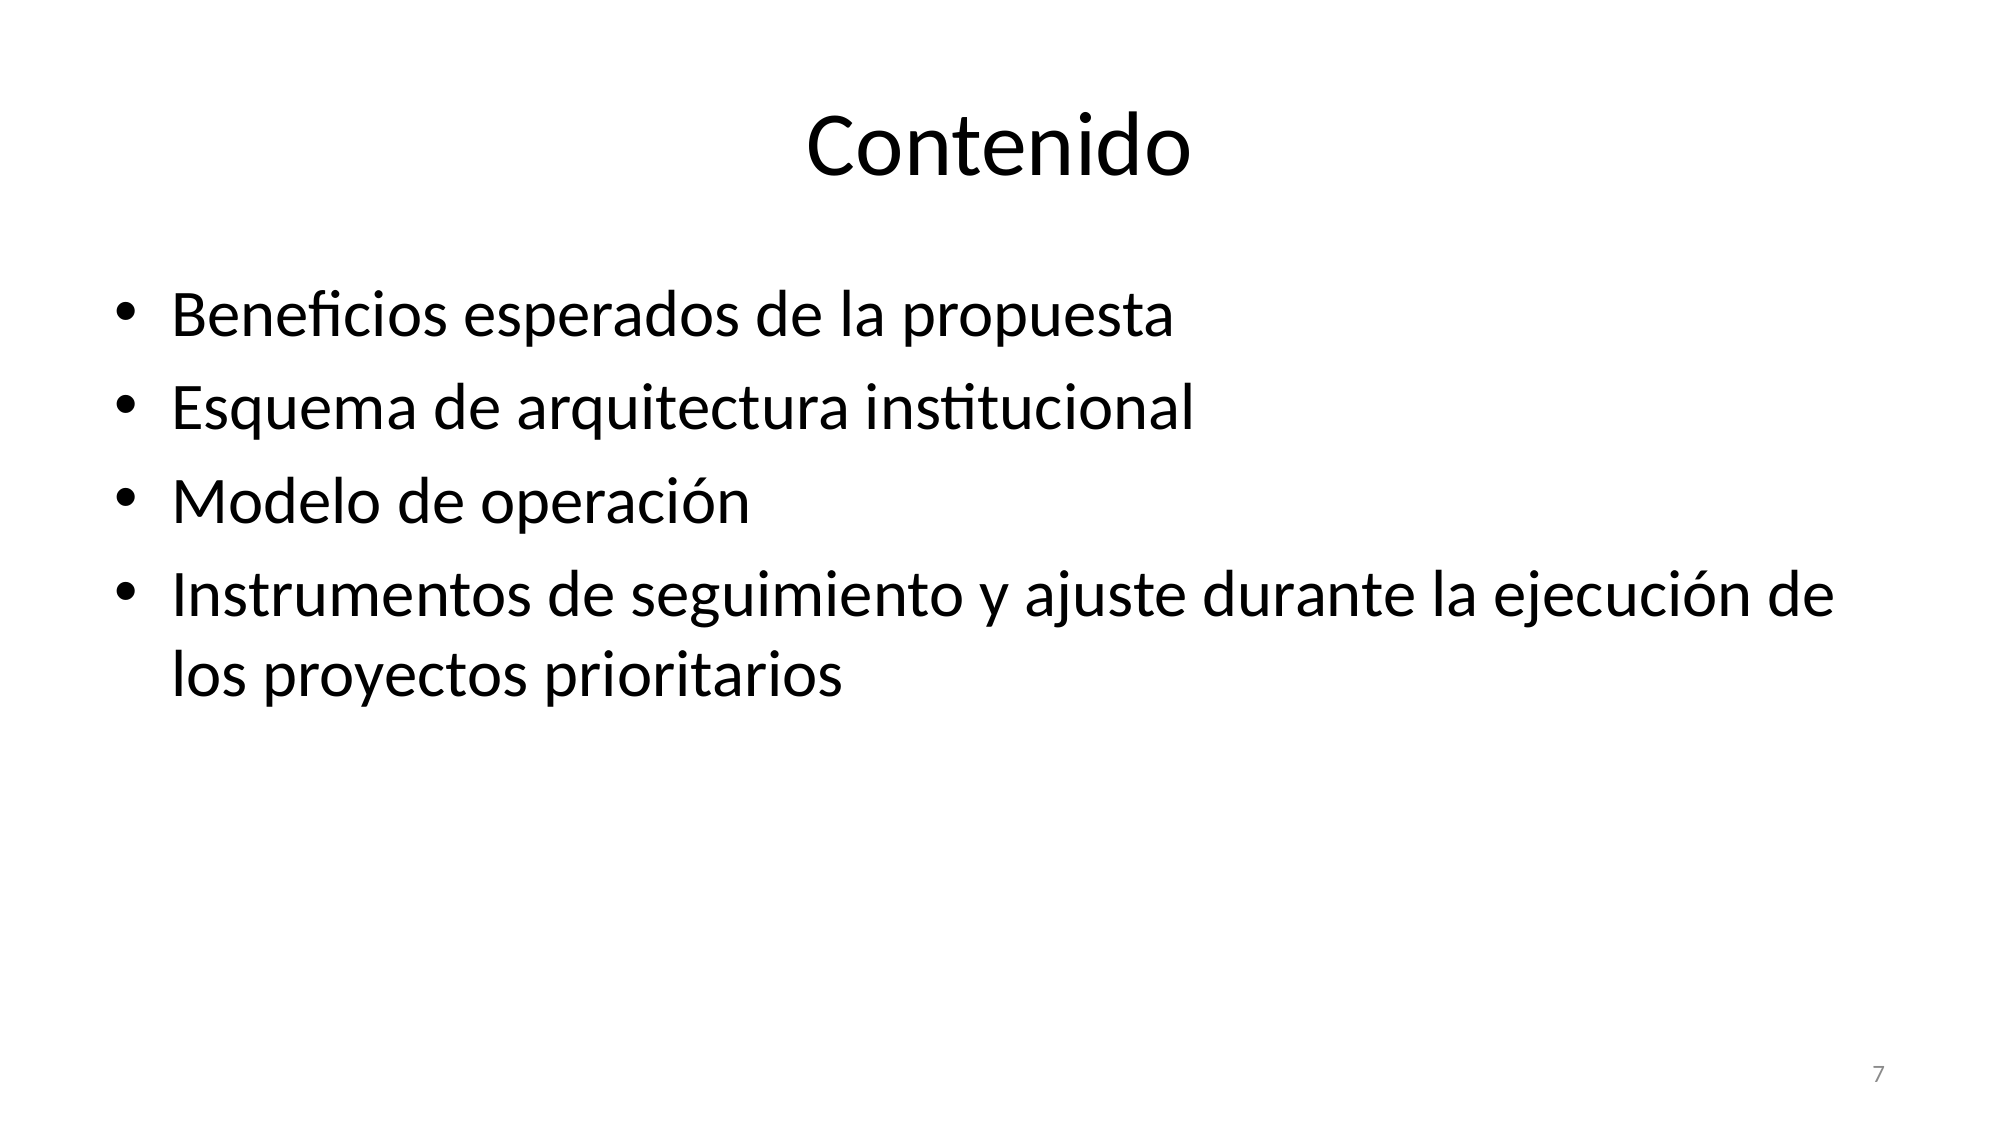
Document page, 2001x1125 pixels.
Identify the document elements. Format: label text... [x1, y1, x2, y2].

list Beneficios esperados de la propuesta Esquema de arquitectura institucional Modelo de operación Instrumentos de seguimiento y ajuste durante la ejecución de los proyectos prioritarios [99, 262, 1900, 1005]
slide_number 7 [1433, 1042, 1900, 1103]
title Contenido [99, 45, 1900, 233]
